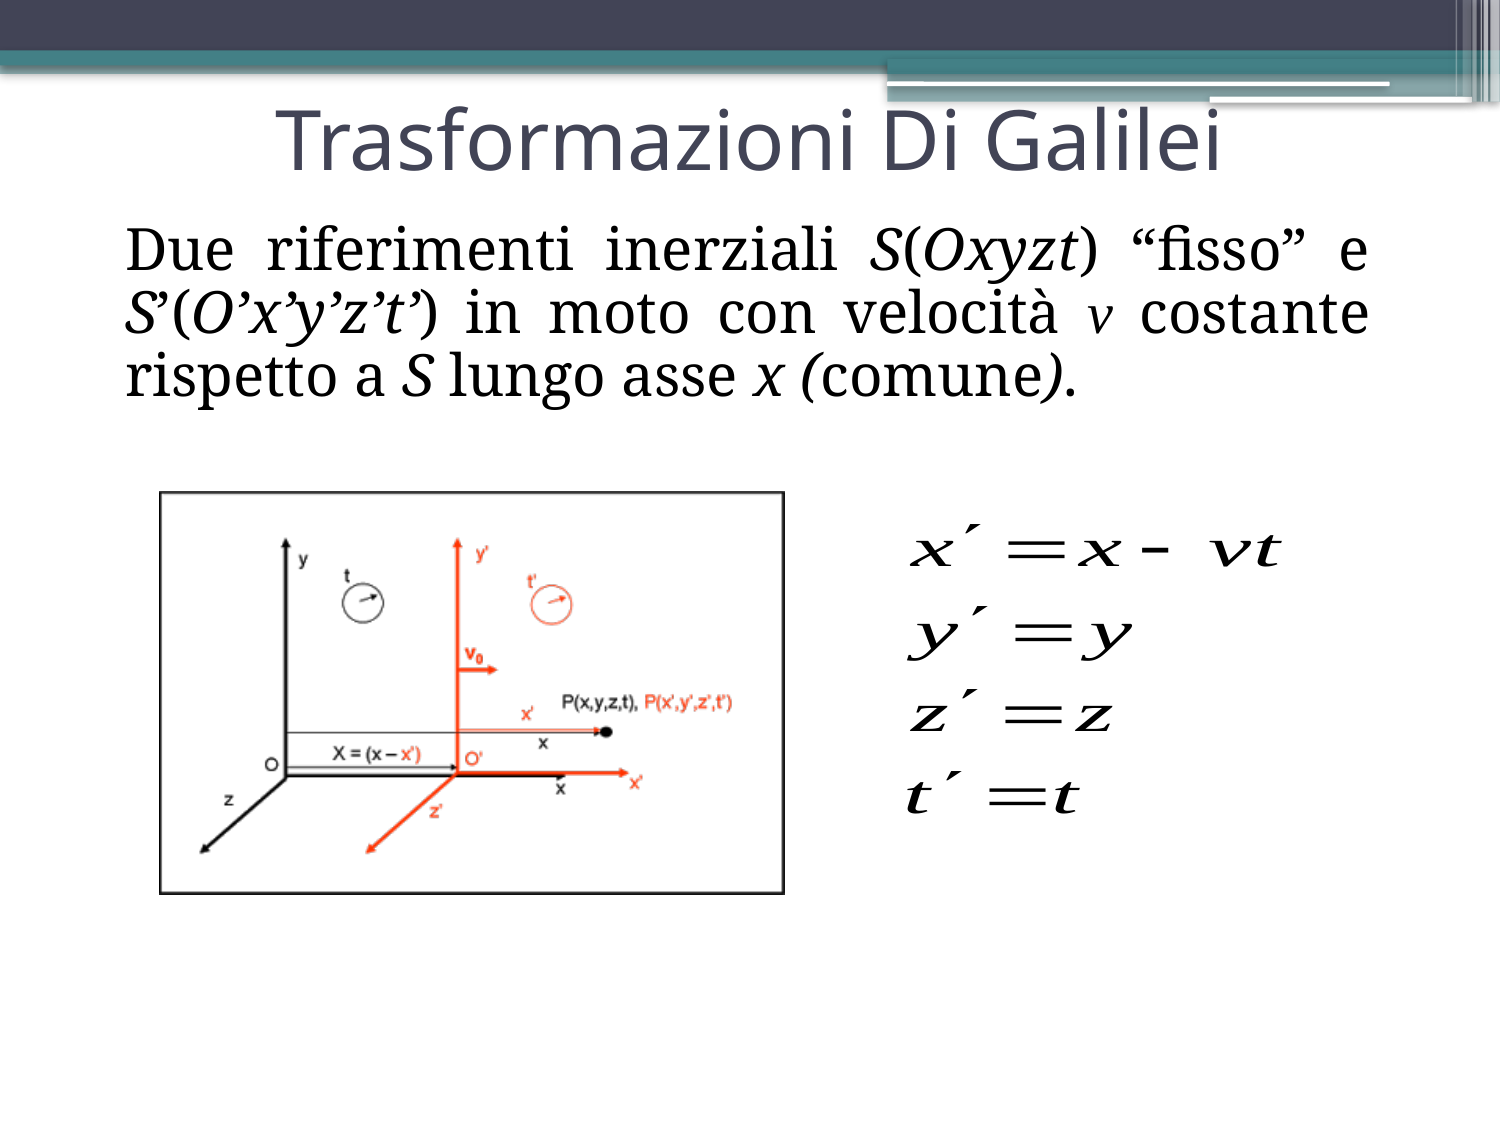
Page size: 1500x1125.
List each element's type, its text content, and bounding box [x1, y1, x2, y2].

picture [159, 491, 785, 895]
title Trasformazioni Di Galilei [112, 75, 1388, 200]
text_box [891, 514, 1297, 827]
list Due riferimenti inerziali S(Oxyzt) “fisso” e S’(O’x’y’z’t’) in moto con velocità v costante rispetto a S lungo asse x (comune). [110, 212, 1386, 426]
